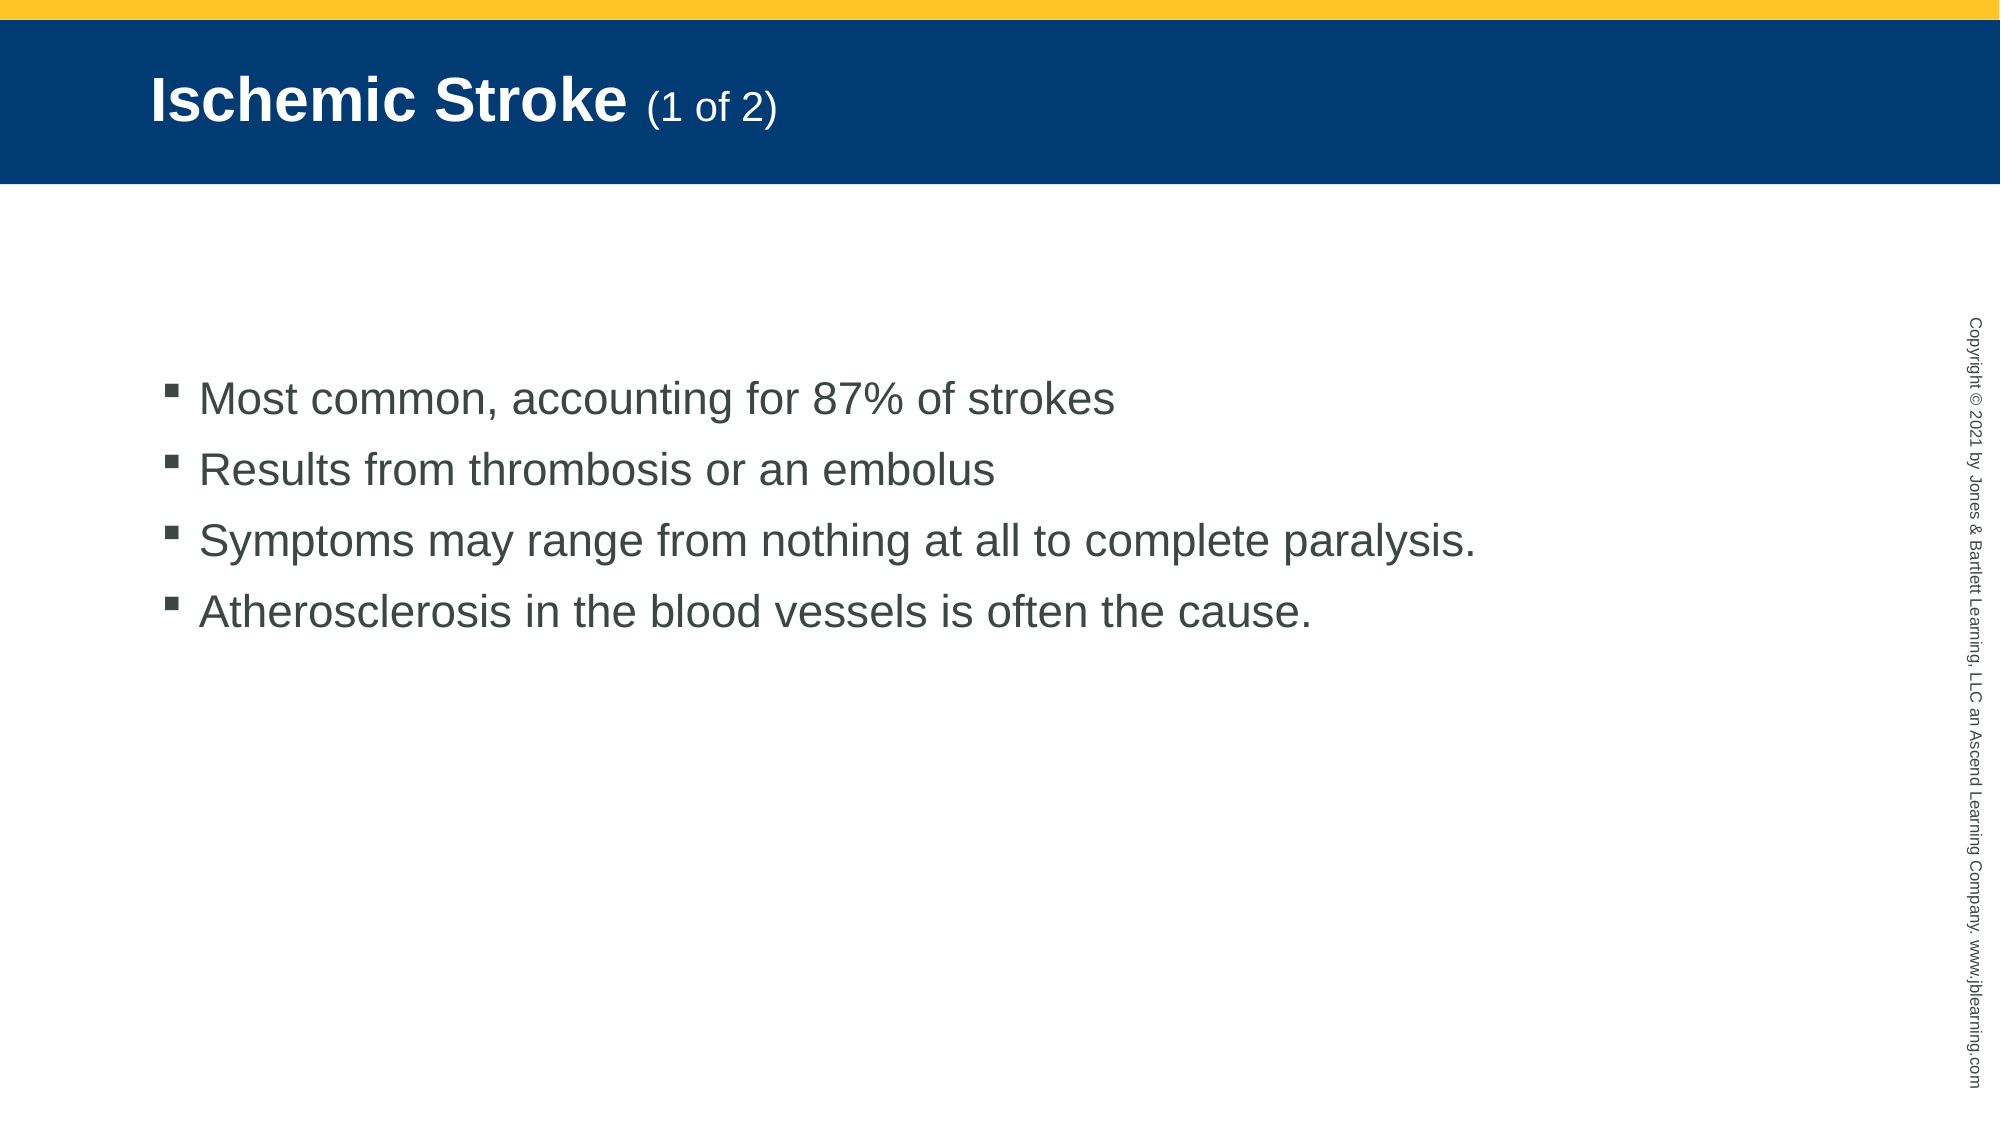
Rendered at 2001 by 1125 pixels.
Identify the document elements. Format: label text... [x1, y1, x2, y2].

title Ischemic Stroke (1 of 2) [0, 19, 2000, 185]
list Most common, accounting for 87% of strokes Results from thrombosis or an embolus Symptoms may range from nothing at all to complete paralysis. Atherosclerosis in the blood vessels is often the cause. [146, 361, 1859, 1016]
